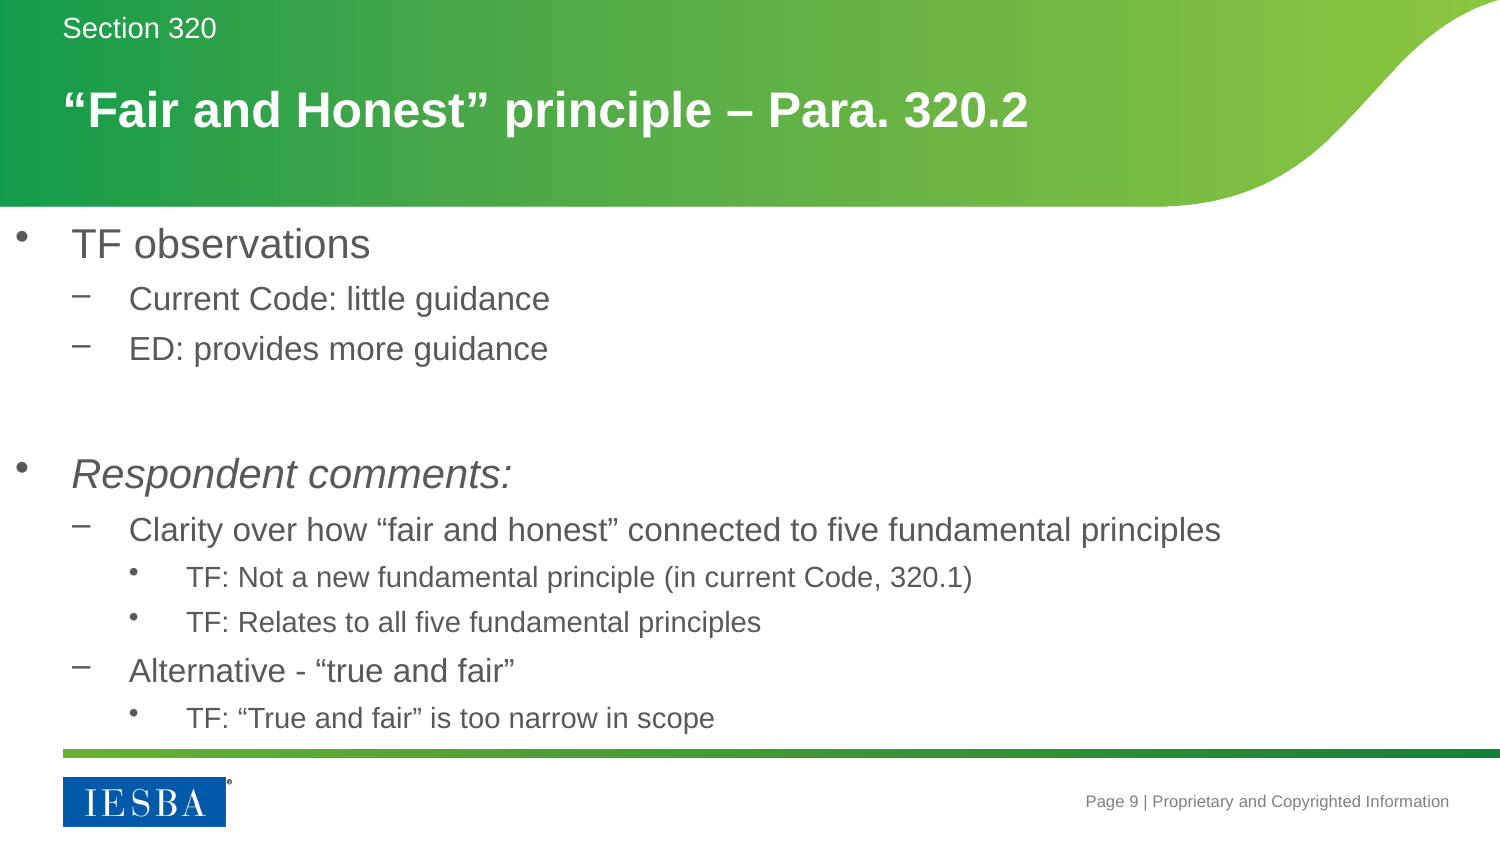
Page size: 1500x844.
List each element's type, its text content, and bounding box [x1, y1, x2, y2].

subtitle Section 320 [62, 9, 500, 38]
list TF observations Current Code: little guidance ED: provides more guidance Respondent comments: Clarity over how “fair and honest” connected to five fundamental principles TF: Not a new fundamental principle (in current Code, 320.1) TF: Relates to all five fundamental principles Alternative - “true and fair” TF: “True and fair” is too narrow in scope [0, 209, 1500, 747]
title “Fair and Honest” principle – Para. 320.2 [62, 75, 1300, 141]
picture [0, 0, 1500, 207]
picture [63, 777, 232, 827]
